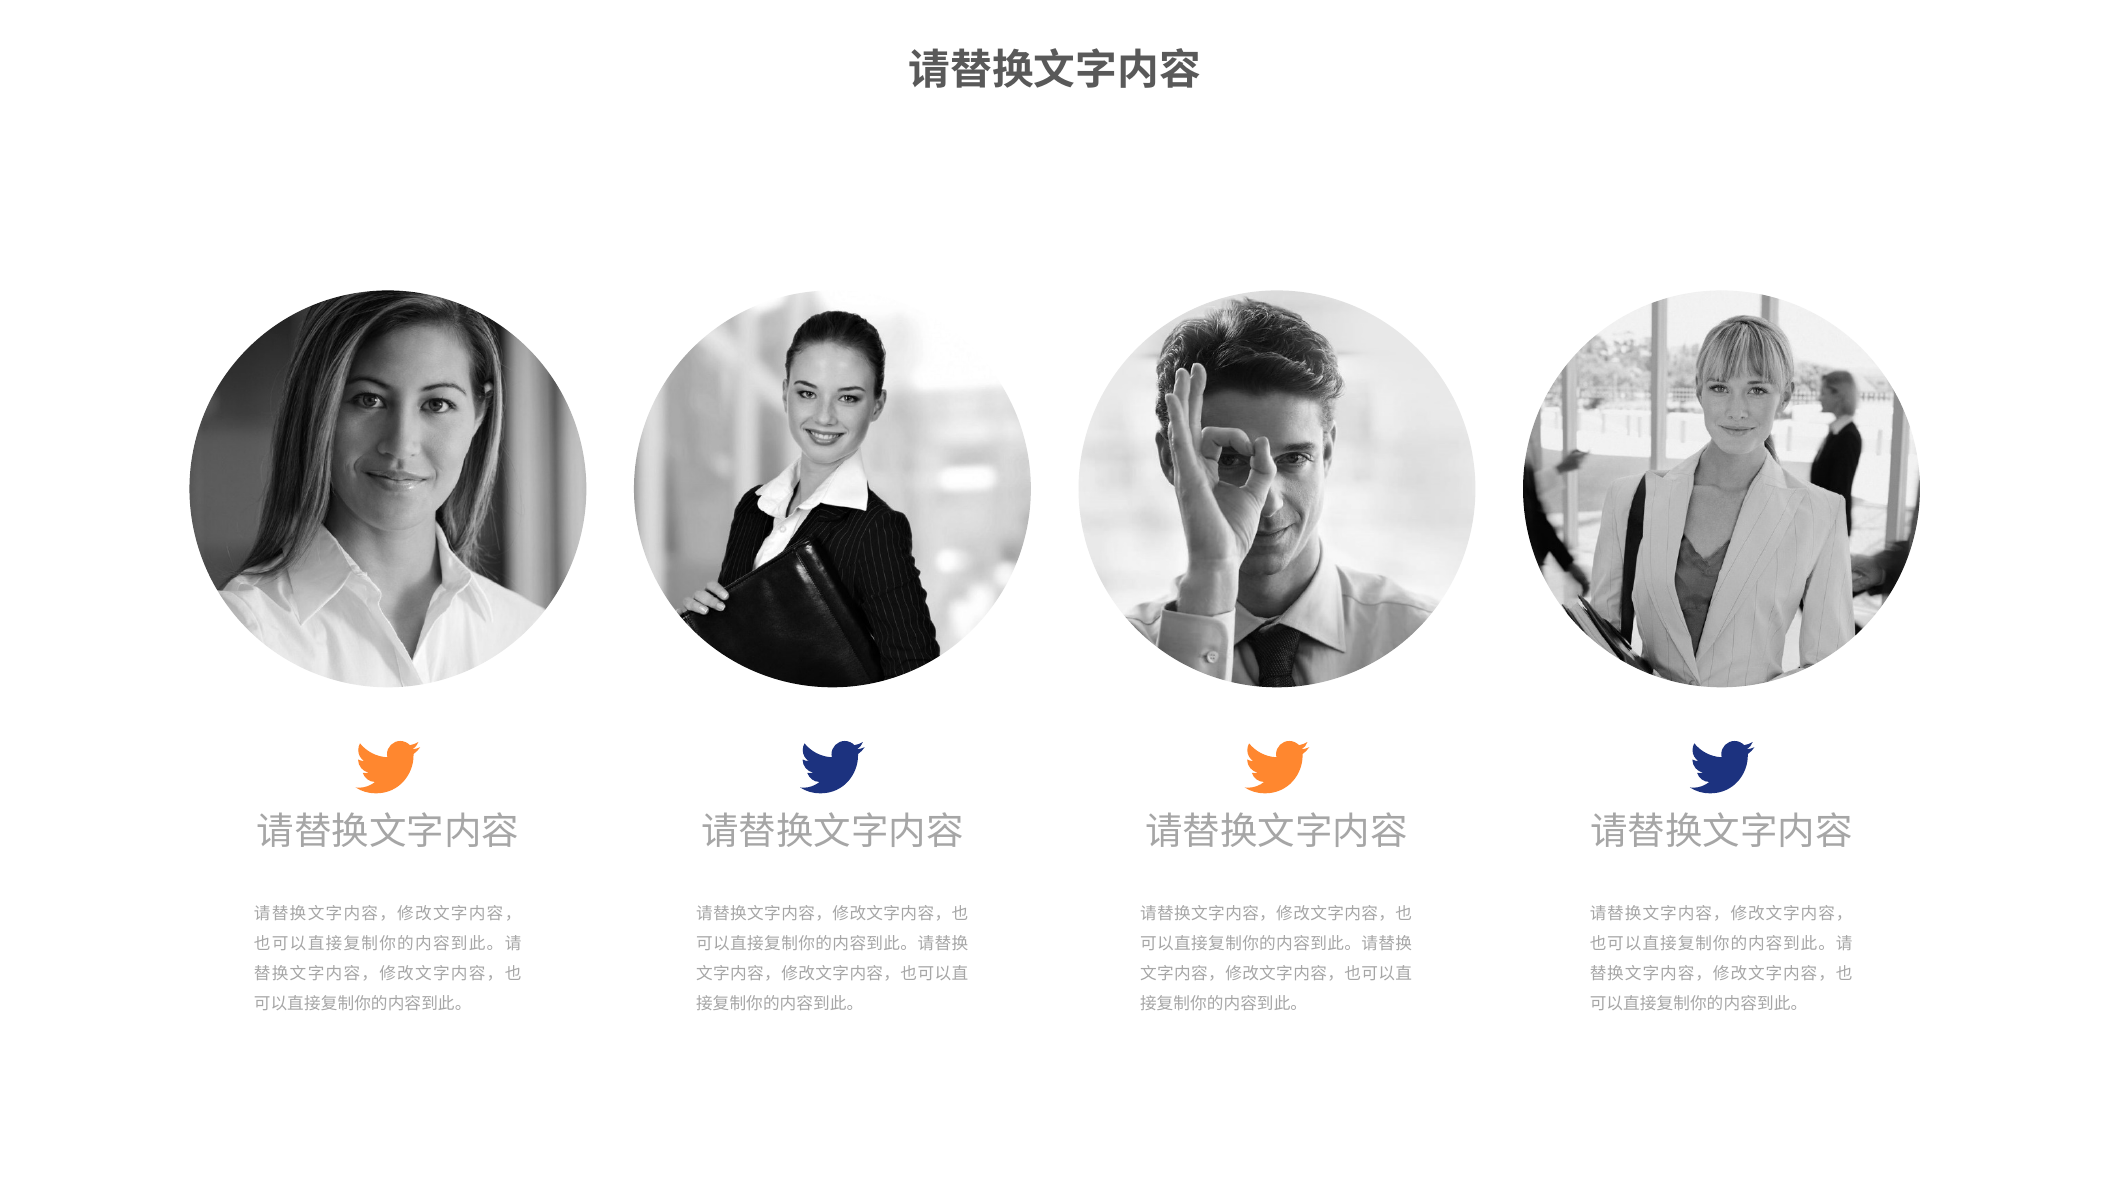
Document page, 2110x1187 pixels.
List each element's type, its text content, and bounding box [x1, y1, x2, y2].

text_box [632, 289, 1032, 689]
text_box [1588, 806, 1854, 1015]
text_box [696, 806, 969, 1015]
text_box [1139, 806, 1413, 1014]
text_box [1521, 289, 1921, 689]
text_box [1689, 740, 1755, 794]
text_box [253, 806, 522, 1015]
text_box 请替换文字内容 [821, 27, 1289, 99]
text_box [1077, 289, 1477, 689]
text_box [188, 289, 588, 689]
text_box [1244, 740, 1310, 794]
text_box [800, 740, 865, 794]
text_box [355, 740, 421, 794]
